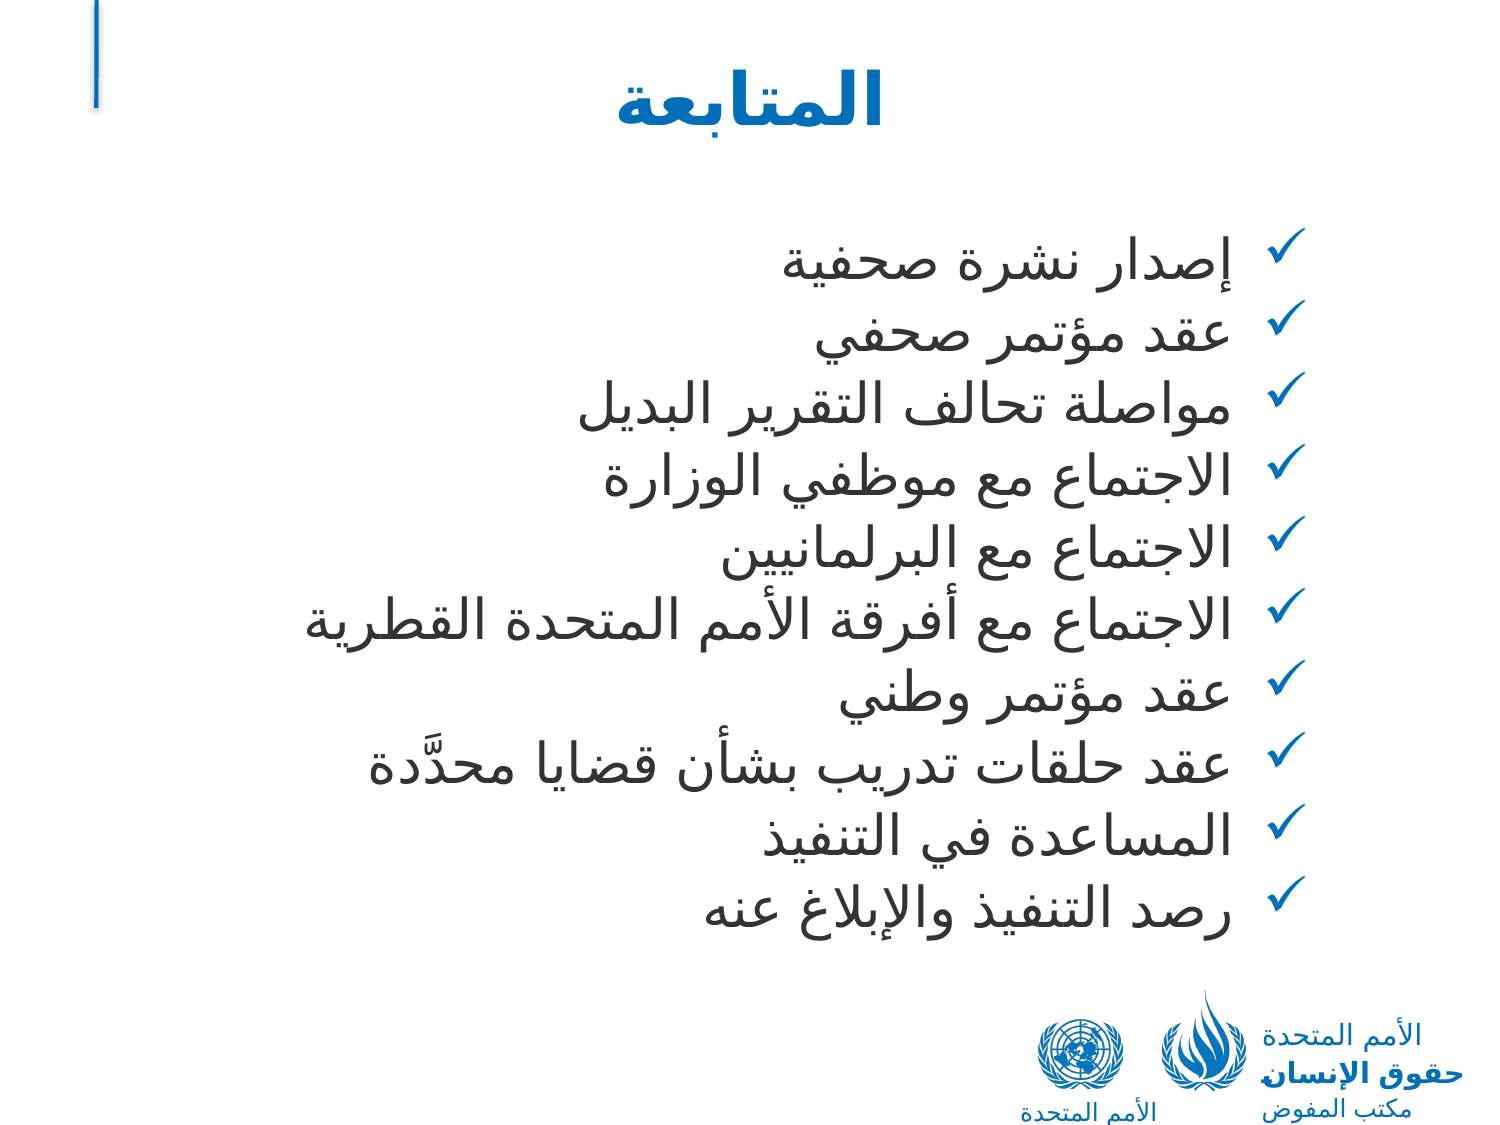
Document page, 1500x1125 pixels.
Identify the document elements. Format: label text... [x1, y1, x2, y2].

text_box الأمم المتحدة [982, 1089, 1195, 1125]
text_box إصدار نشرة صحفية عقد مؤتمر صحفي مواصلة تحالف التقرير البديل الاجتماع مع موظفي الوزارة الاجتماع مع البرلمانيين الاجتماع مع أفرقة الأمم المتحدة القطرية عقد مؤتمر وطني عقد حلقات تدريب بشأن قضايا محدَّدة المساعدة في التنفيذ رصد التنفيذ والإبلاغ عنه [166, 223, 1325, 962]
title المتابعة [65, 45, 1437, 224]
text_box الأمم المتحدة حقوق الإنسان مكتب المفوض السامي [1246, 1009, 1500, 1098]
picture [1037, 990, 1457, 1107]
